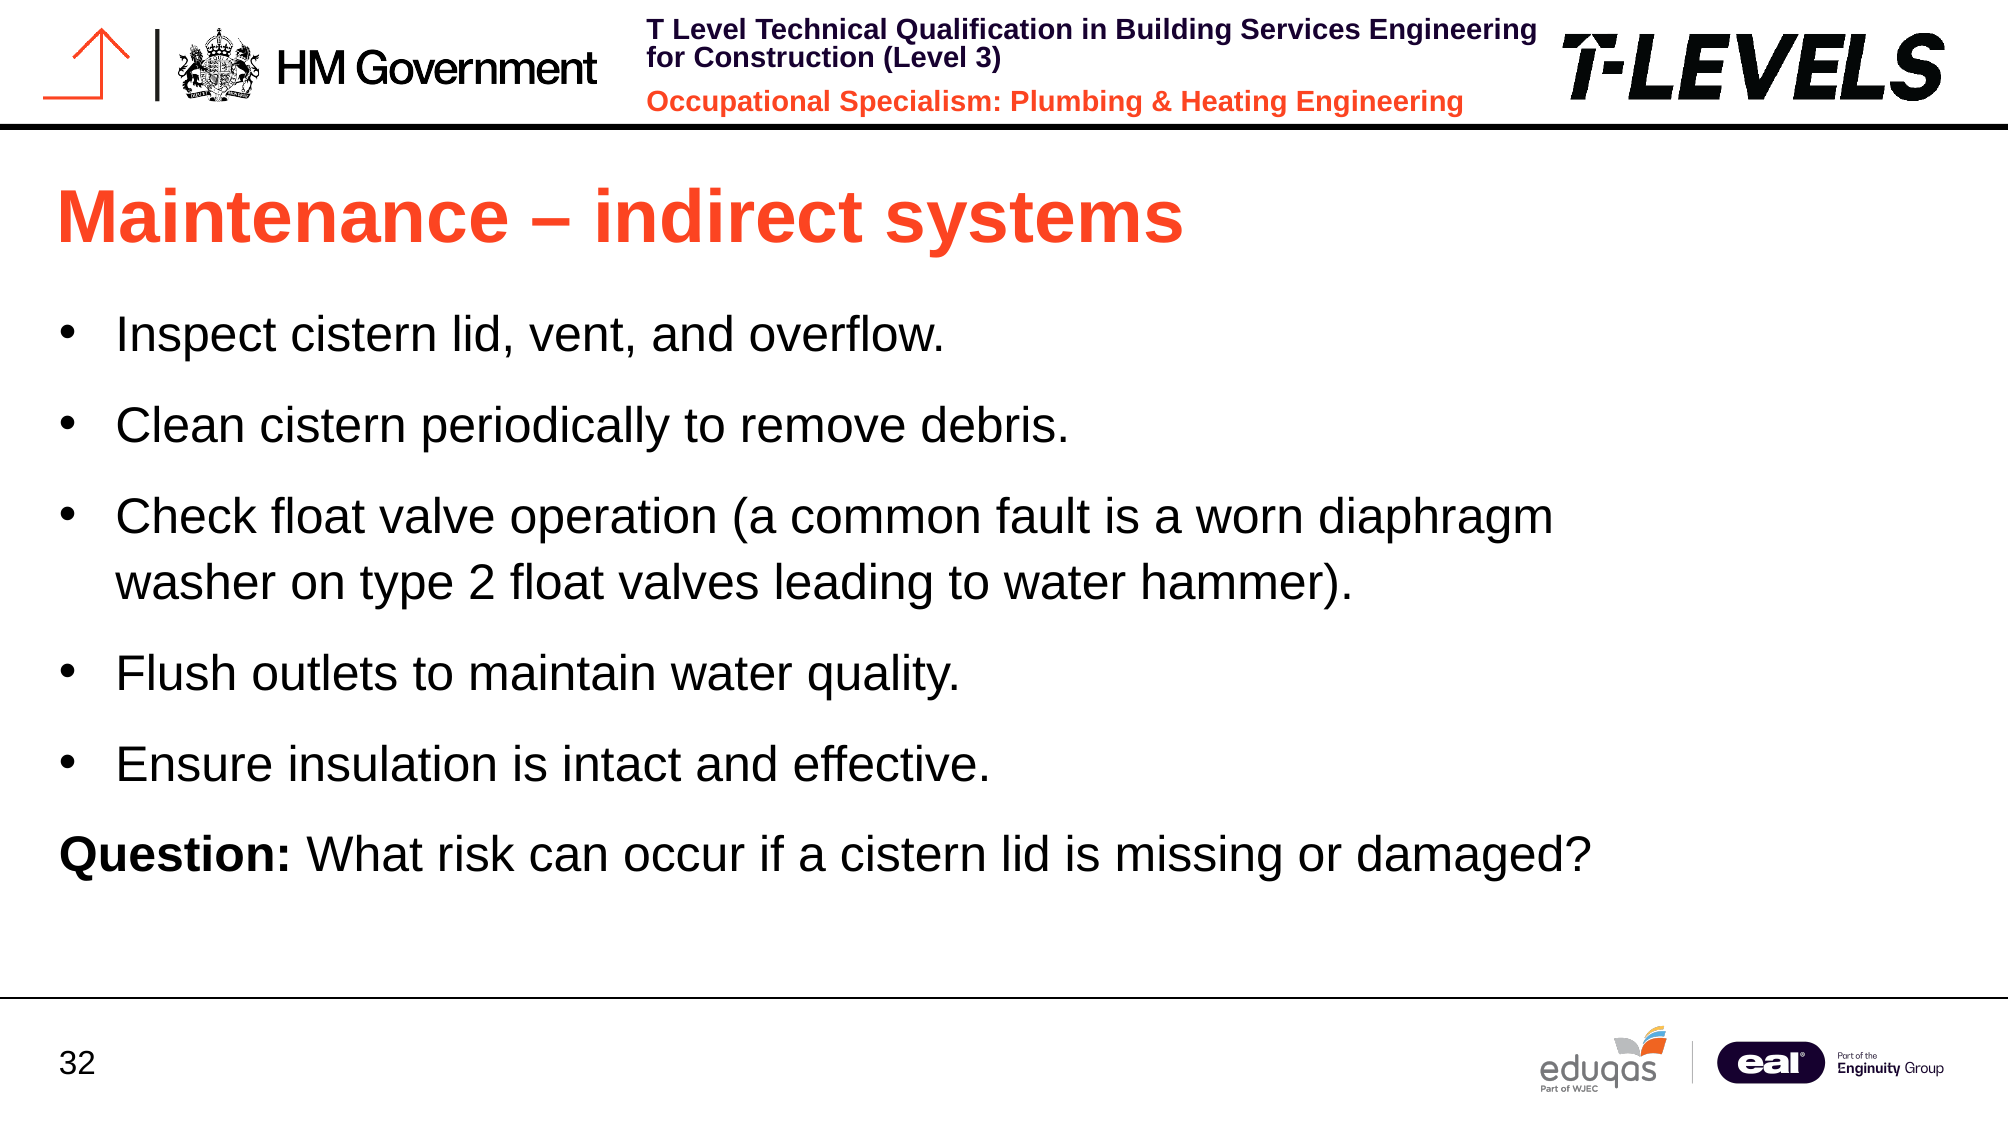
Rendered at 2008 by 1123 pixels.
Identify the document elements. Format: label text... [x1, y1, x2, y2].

picture [155, 28, 597, 102]
picture [38, 27, 136, 100]
picture [1543, 25, 1964, 108]
list Inspect cistern lid, vent, and overflow. Clean cistern periodically to remove debris. Check float valve operation (a common fault is a worn diaphragm washer on type 2 float valves leading to water hammer). Flush outlets to maintain water quality. Ensure insulation is intact and effective. Question: What risk can occur if a cistern lid is missing or damaged? [59, 295, 1595, 975]
picture [1535, 1021, 1949, 1097]
title Maintenance – indirect systems [41, 111, 1949, 314]
